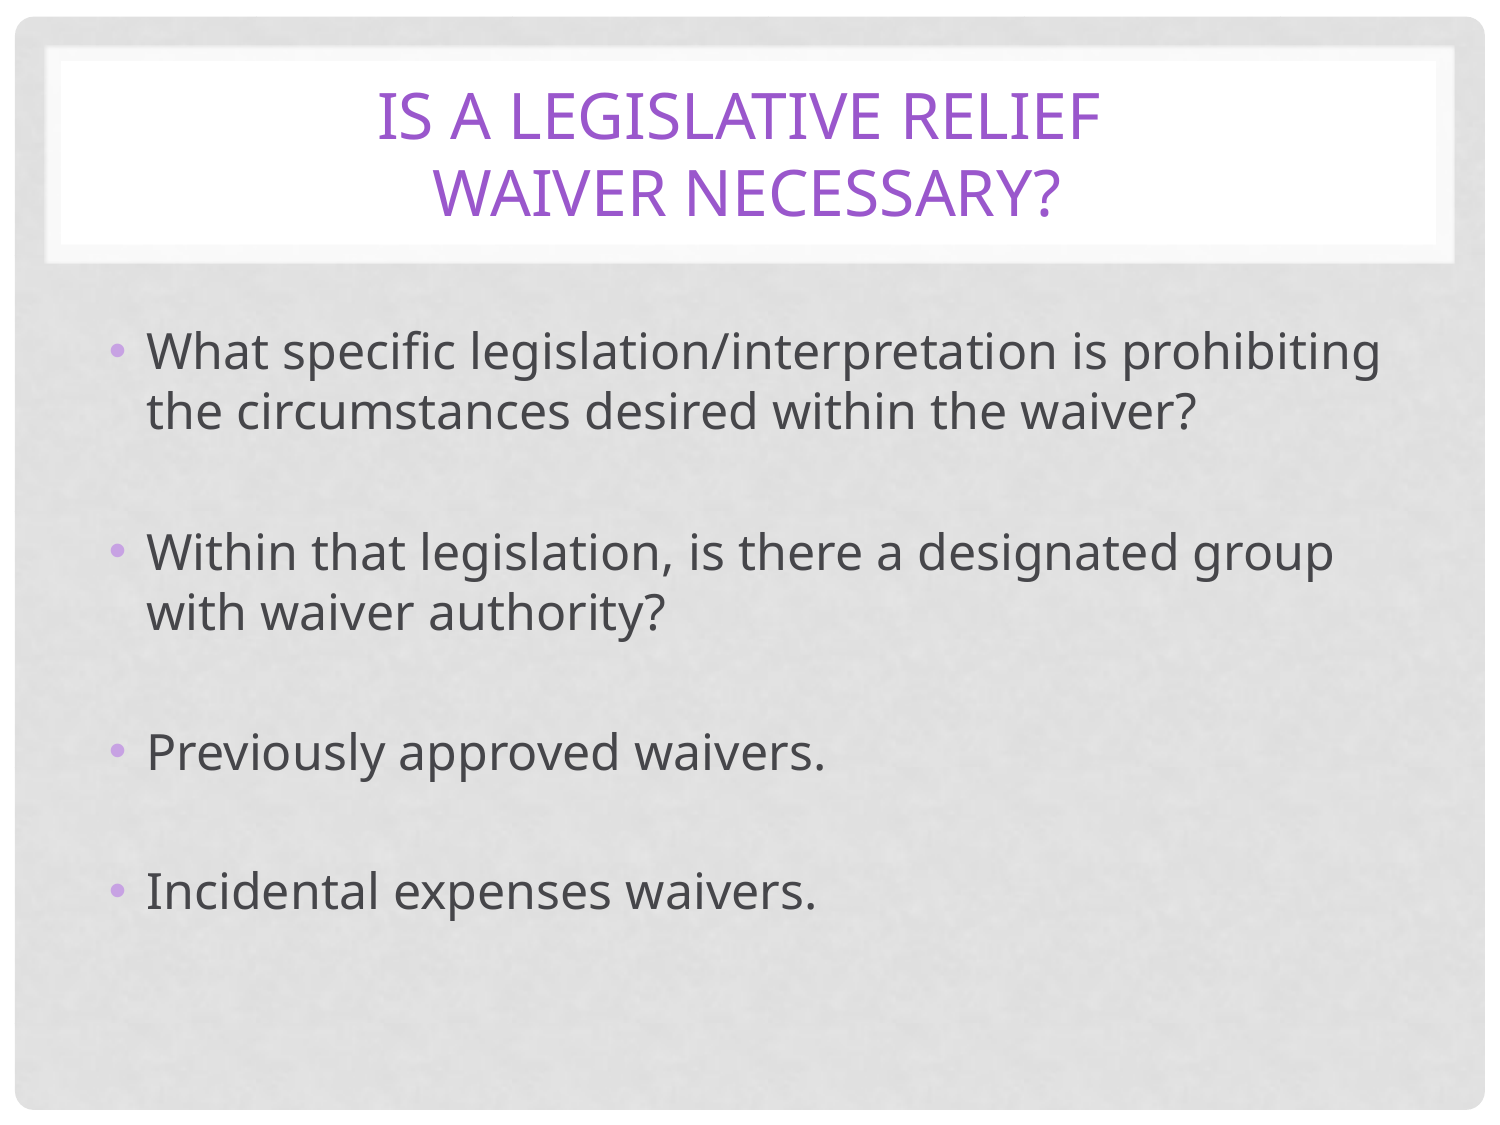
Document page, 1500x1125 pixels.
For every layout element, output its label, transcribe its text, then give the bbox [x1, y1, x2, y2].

title Is a legislative relief waiver necessary? [69, 66, 1425, 238]
list What specific legislation/interpretation is prohibiting the circumstances desired within the waiver? Within that legislation, is there a designated group with waiver authority? Previously approved waivers. Incidental expenses waivers. [75, 312, 1425, 1030]
